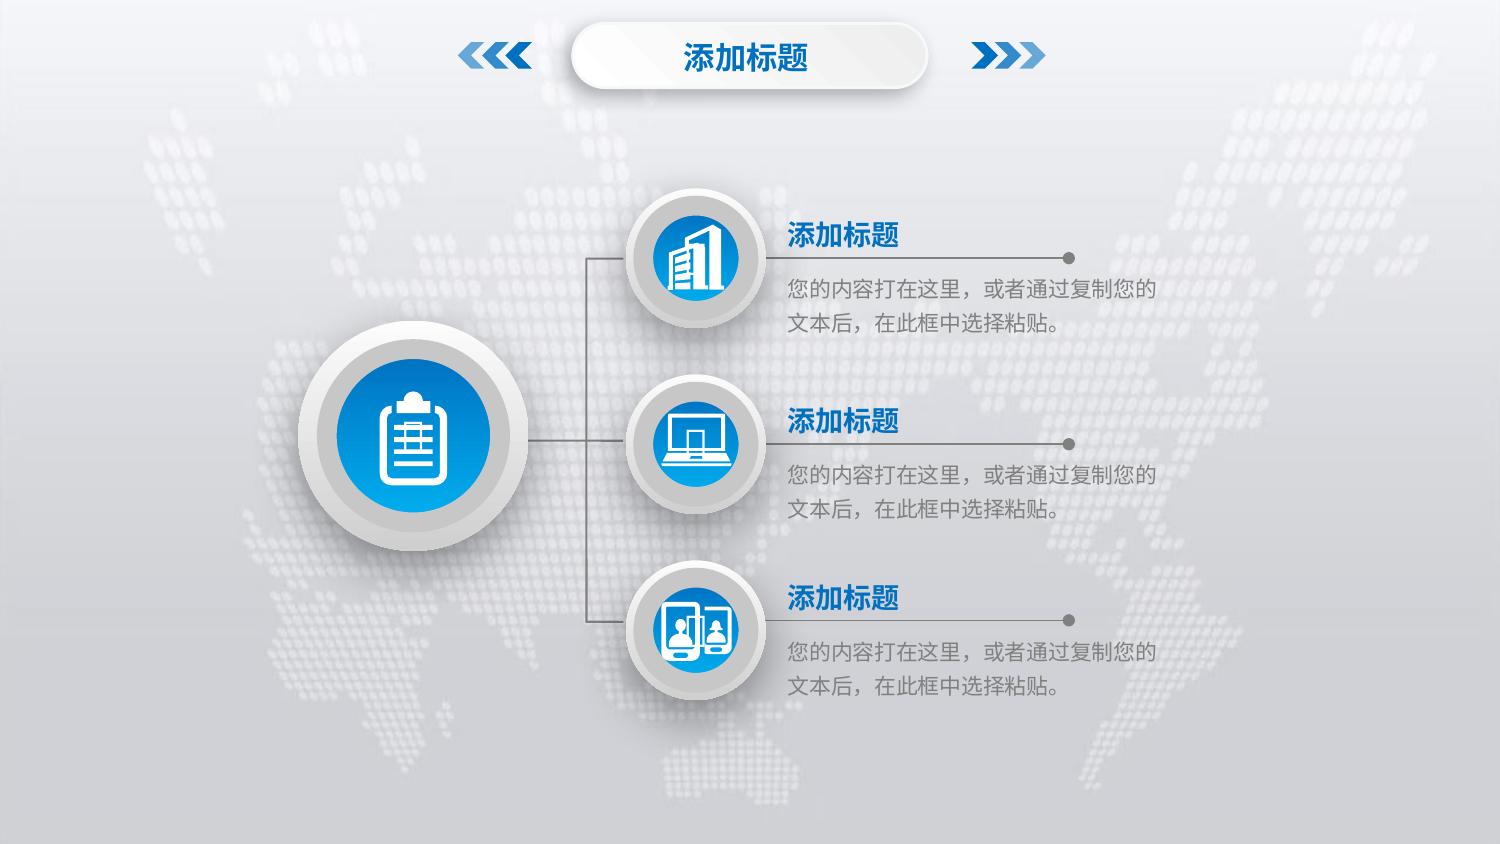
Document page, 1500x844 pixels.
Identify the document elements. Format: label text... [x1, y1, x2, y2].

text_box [625, 560, 766, 701]
text_box 添加标题 [776, 574, 976, 619]
picture [0, 0, 1500, 844]
text_box 添加标题 [776, 211, 1020, 257]
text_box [625, 188, 766, 329]
text_box 您的内容打在这里，或者通过复制您的文本后，在此框中选择粘贴。 [776, 625, 1184, 705]
text_box 添加标题 [617, 34, 876, 81]
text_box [457, 41, 533, 69]
text_box 添加标题 [776, 397, 976, 443]
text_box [971, 41, 1046, 69]
text_box 您的内容打在这里，或者通过复制您的文本后，在此框中选择粘贴。 [776, 447, 1184, 528]
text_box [379, 391, 448, 486]
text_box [298, 320, 529, 552]
text_box 您的内容打在这里，或者通过复制您的文本后，在此框中选择粘贴。 [776, 261, 1184, 342]
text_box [533, 388, 620, 492]
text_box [625, 374, 766, 515]
text_box [570, 21, 930, 90]
